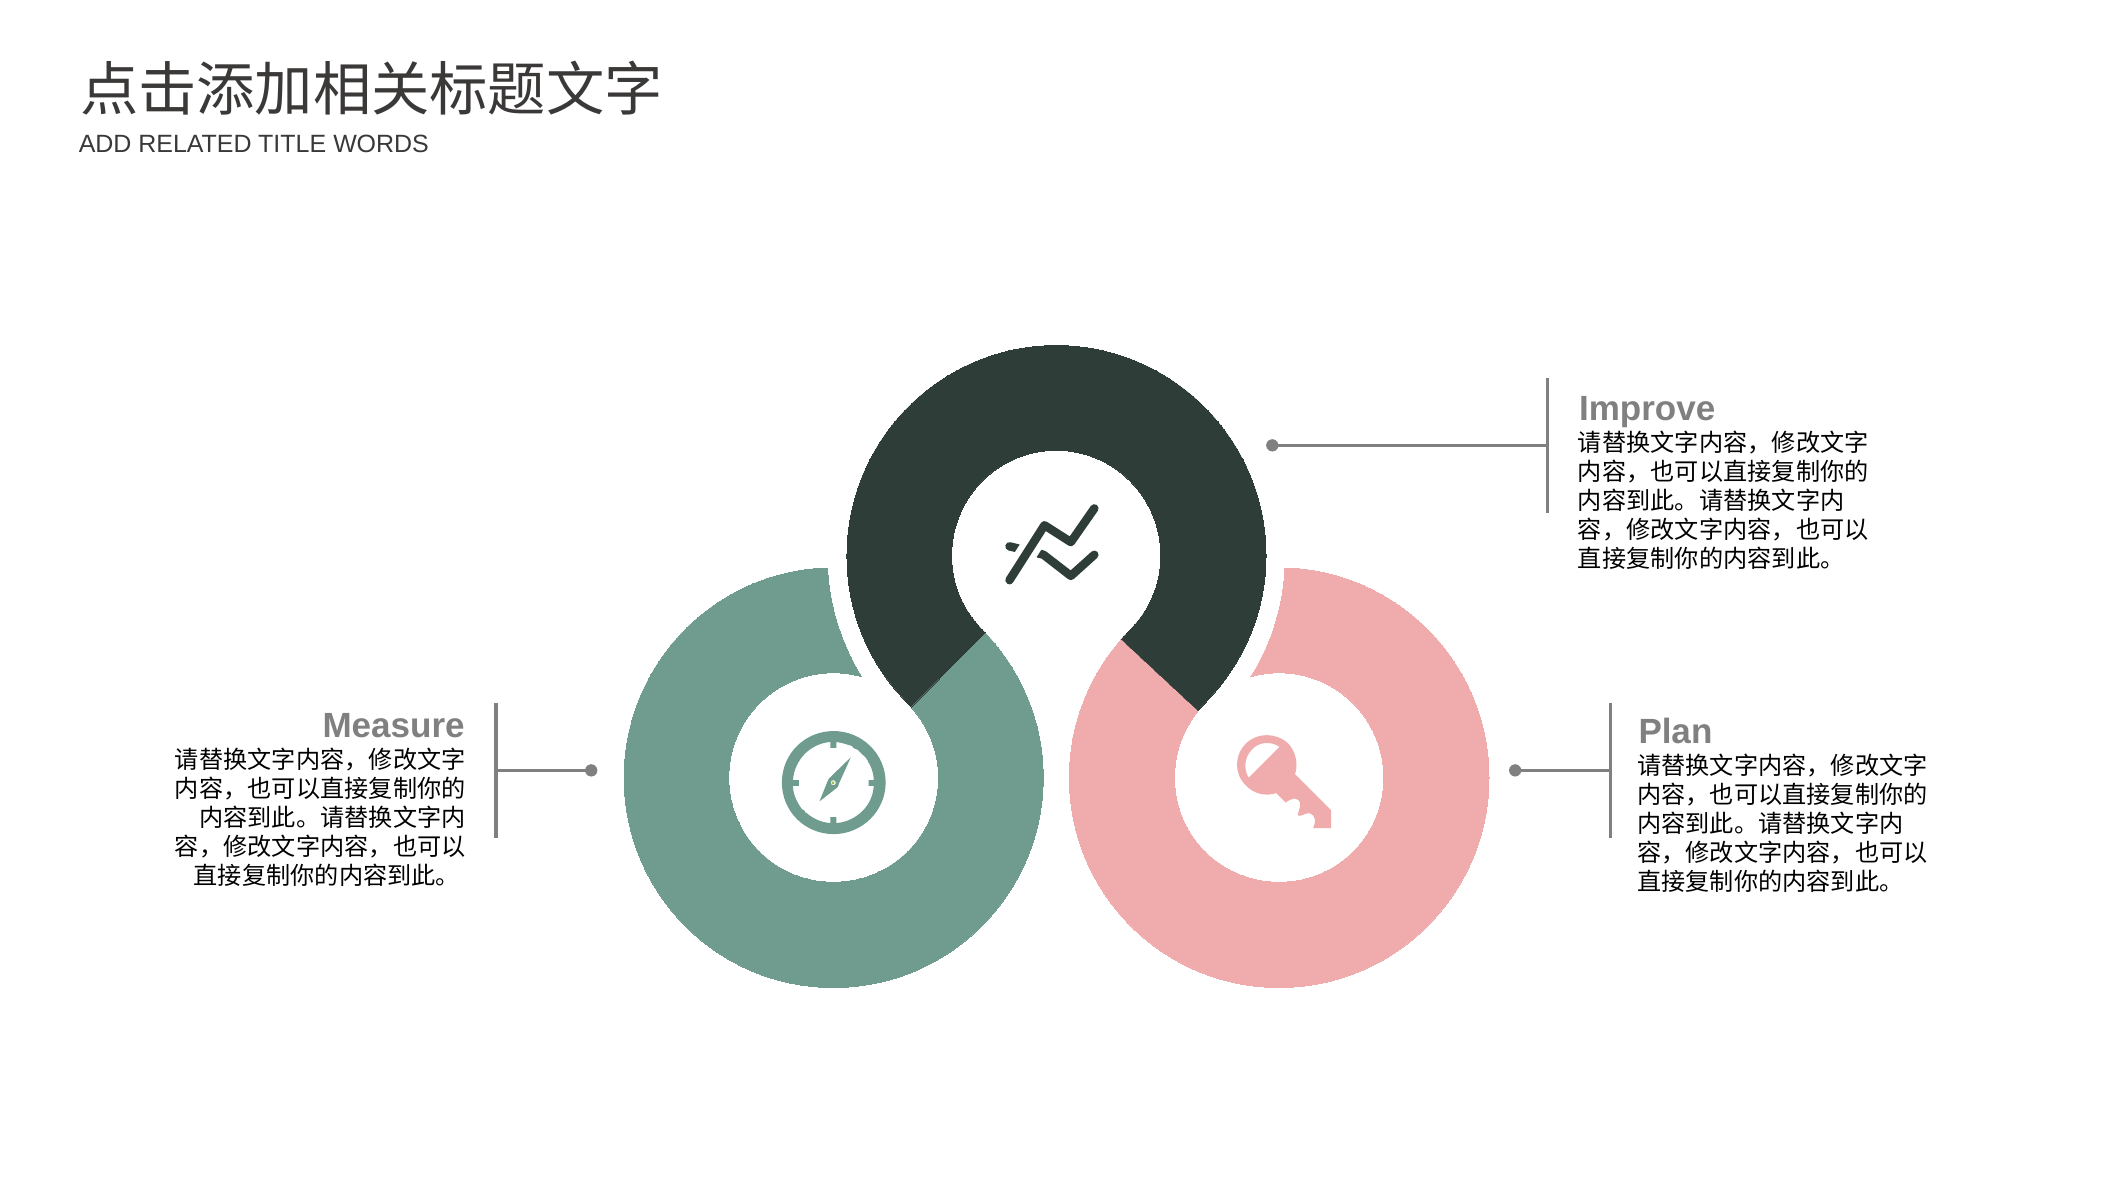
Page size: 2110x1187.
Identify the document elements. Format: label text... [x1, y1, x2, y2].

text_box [1069, 568, 1489, 988]
text_box 请替换文字内容，修改文字内容，也可以直接复制你的内容到此。请替换文字内容，修改文字内容，也可以直接复制你的内容到此。 [1637, 750, 1929, 896]
text_box Measure [251, 674, 480, 752]
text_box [1272, 377, 1549, 514]
text_box Plan [1623, 680, 1853, 758]
text_box 请替换文字内容，修改文字内容，也可以直接复制你的内容到此。请替换文字内容，修改文字内容，也可以直接复制你的内容到此。 [174, 744, 466, 890]
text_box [495, 702, 592, 839]
text_box 点击添加相关标题文字 [64, 43, 679, 130]
text_box Improve [1564, 356, 1793, 435]
text_box 请替换文字内容，修改文字内容，也可以直接复制你的内容到此。请替换文字内容，修改文字内容，也可以直接复制你的内容到此。 [1577, 427, 1870, 573]
text_box ADD RELATED TITLE WORDS [62, 119, 446, 166]
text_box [846, 345, 1266, 711]
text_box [1515, 702, 1611, 839]
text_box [624, 568, 1044, 988]
